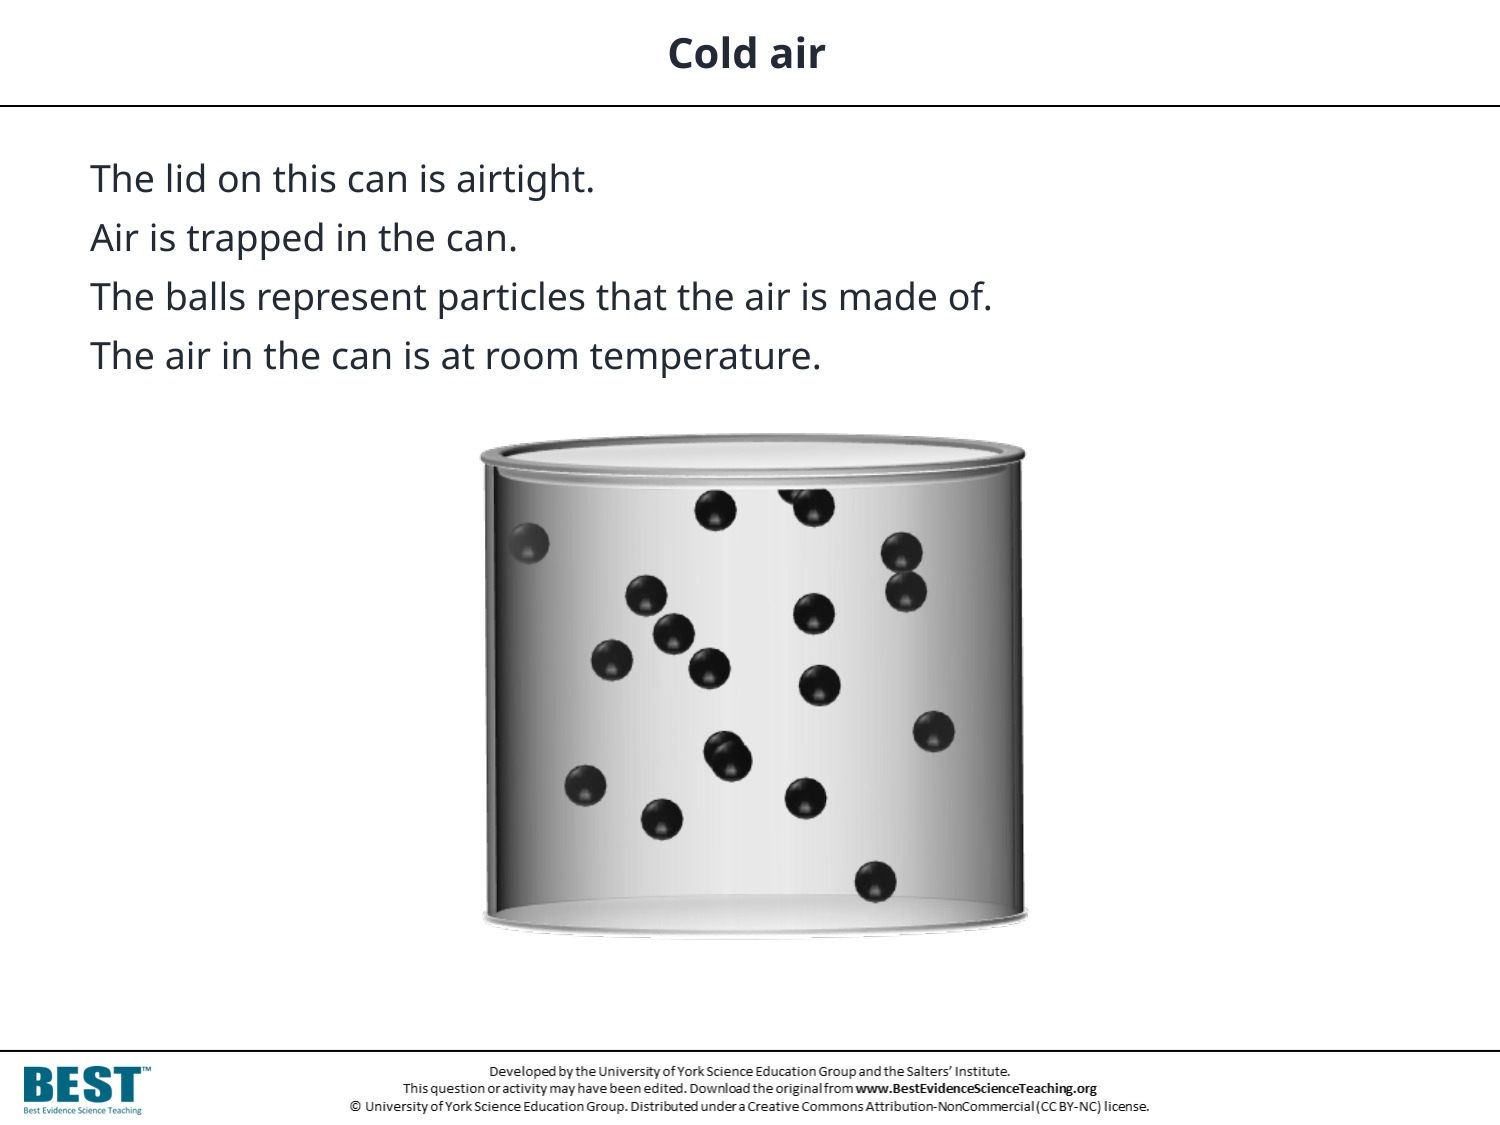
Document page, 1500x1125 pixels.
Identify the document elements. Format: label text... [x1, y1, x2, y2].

picture [0, 105, 1500, 1125]
text_box Cold air [23, 4, 1471, 99]
